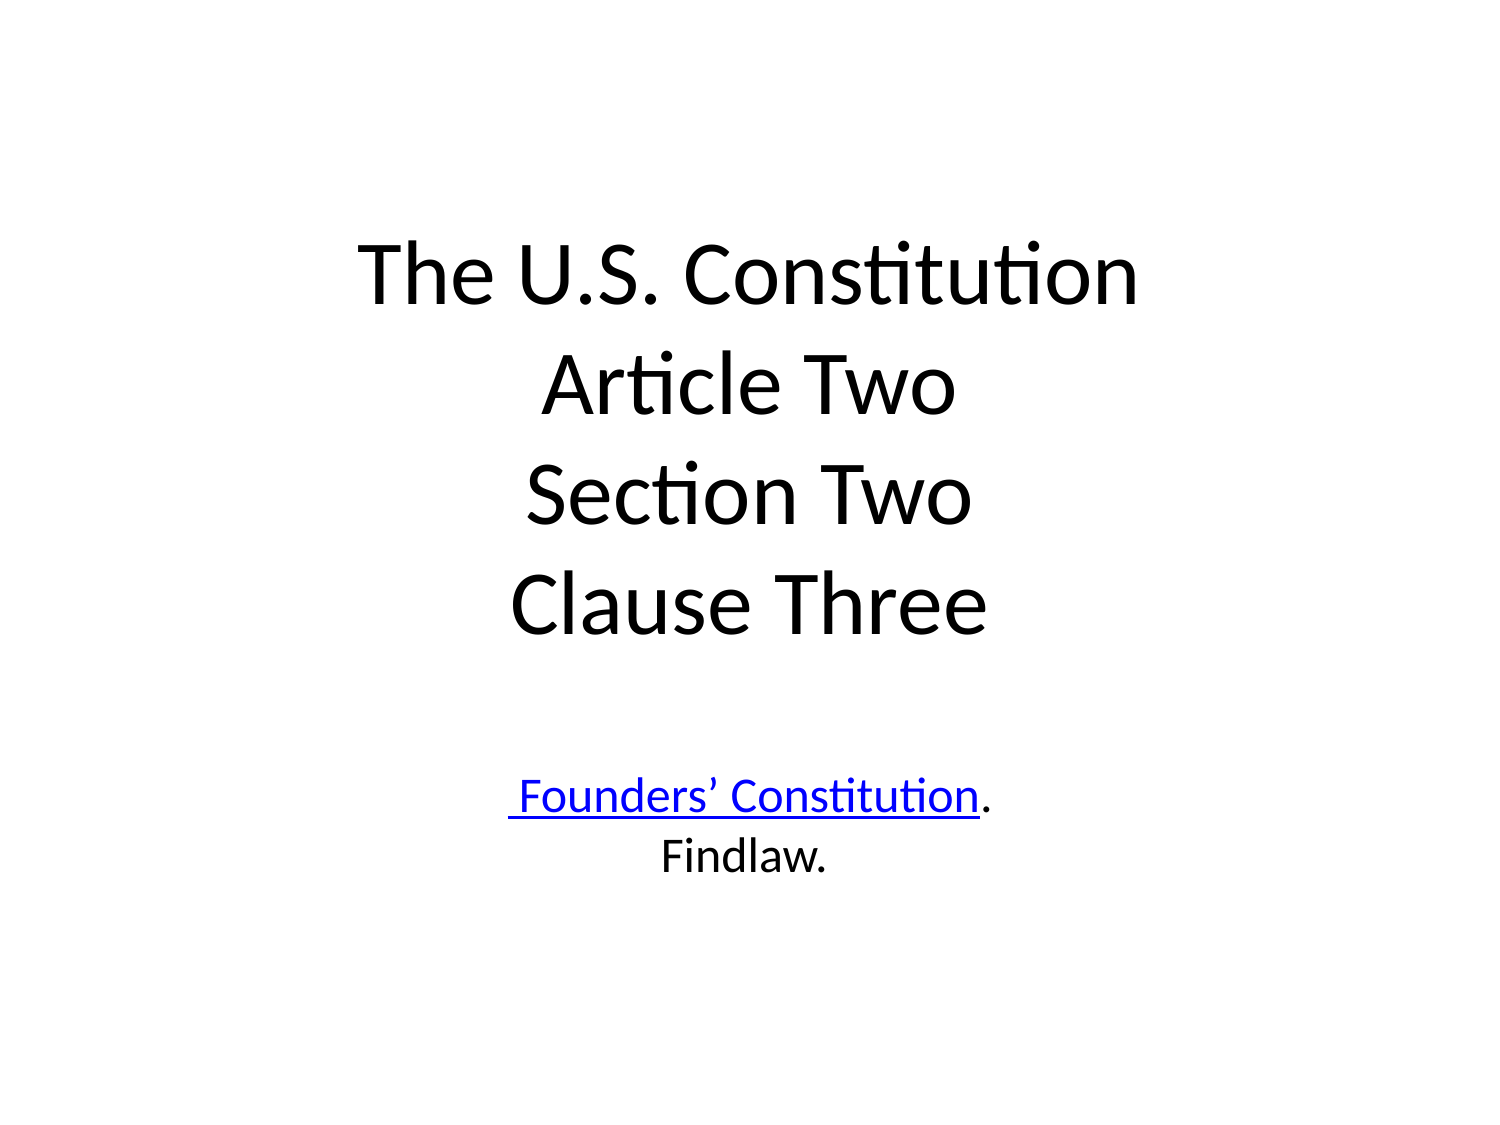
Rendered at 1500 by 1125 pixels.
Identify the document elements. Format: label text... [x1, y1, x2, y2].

title The U.S. Constitution Article Two Section Two Clause Three Founders’ Constitution. Findlaw. [74, 44, 1426, 1051]
